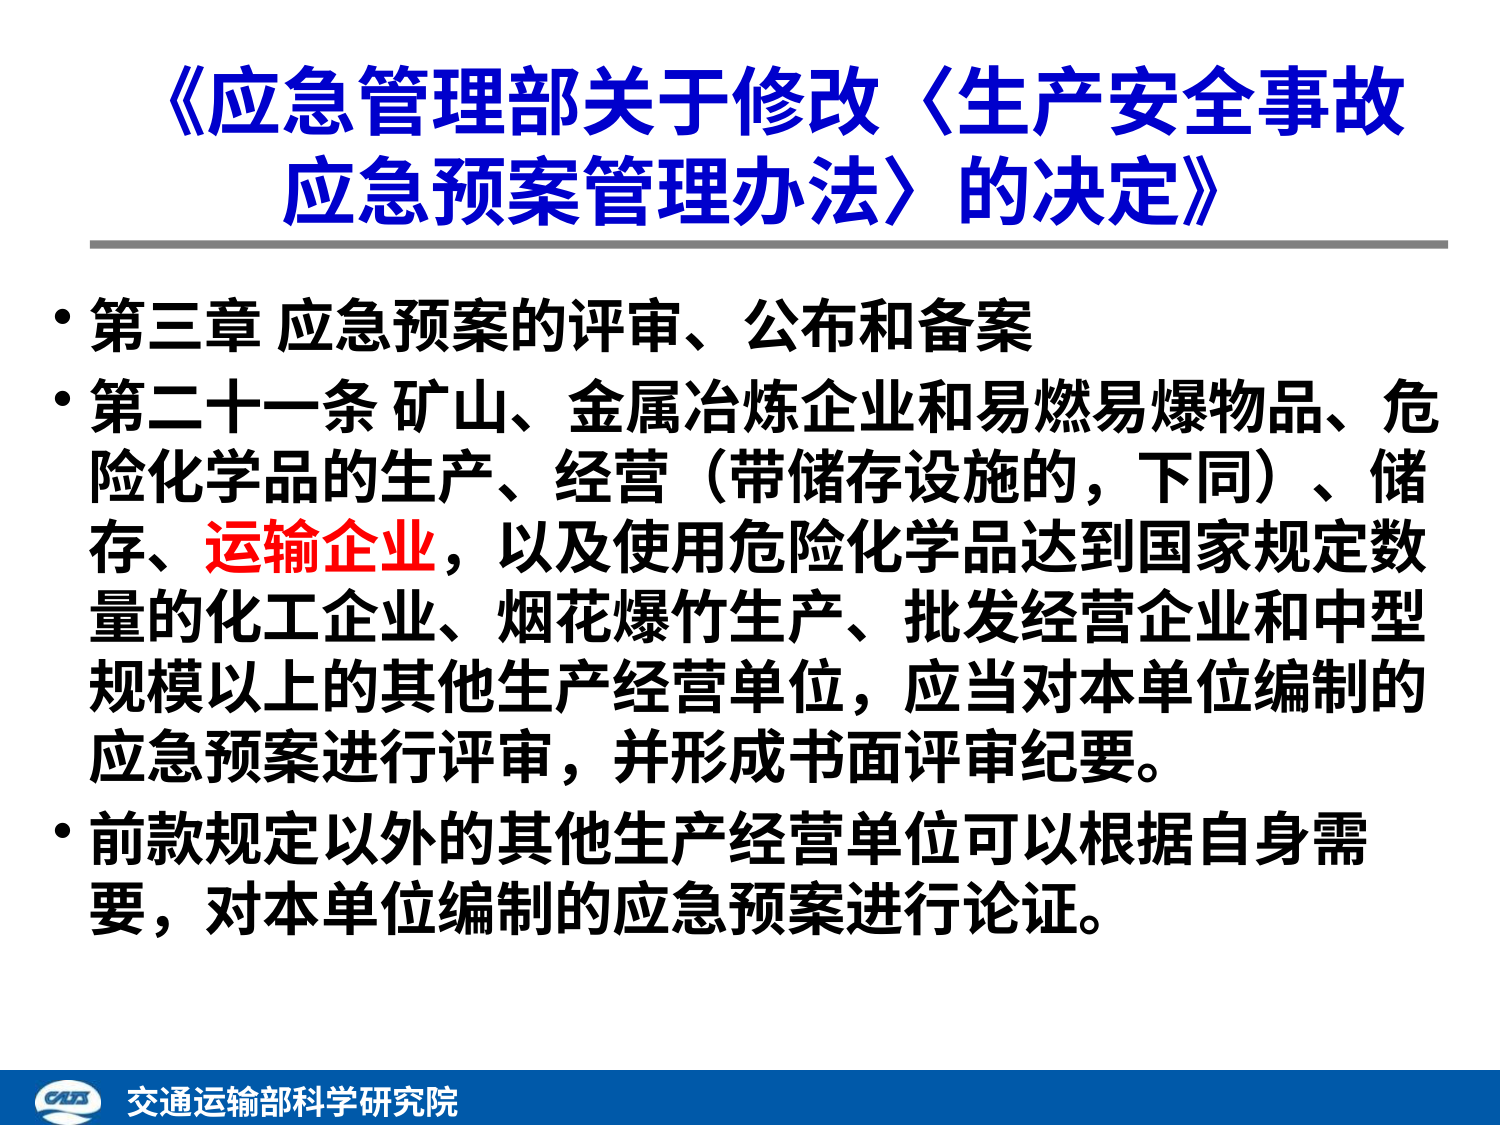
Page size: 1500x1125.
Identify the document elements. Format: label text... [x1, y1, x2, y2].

picture [0, 1070, 1500, 1125]
text_box 第三章 应急预案的评审、公布和备案 第二十一条 矿山、金属冶炼企业和易燃易爆物品、危险化学品的生产、经营（带储存设施的，下同）、储存、运输企业，以及使用危险化学品达到国家规定数量的化工企业、烟花爆竹生产、批发经营企业和中型规模以上的其他生产经营单位，应当对本单位编制的应急预案进行评审，并形成书面评审纪要。 前款规定以外的其他生产经营单位可以根据自身需要，对本单位编制的应急预案进行论证。 [38, 281, 1500, 950]
text_box 《应急管理部关于修改〈生产安全事故应急预案管理办法〉的决定》 [113, 47, 1425, 243]
